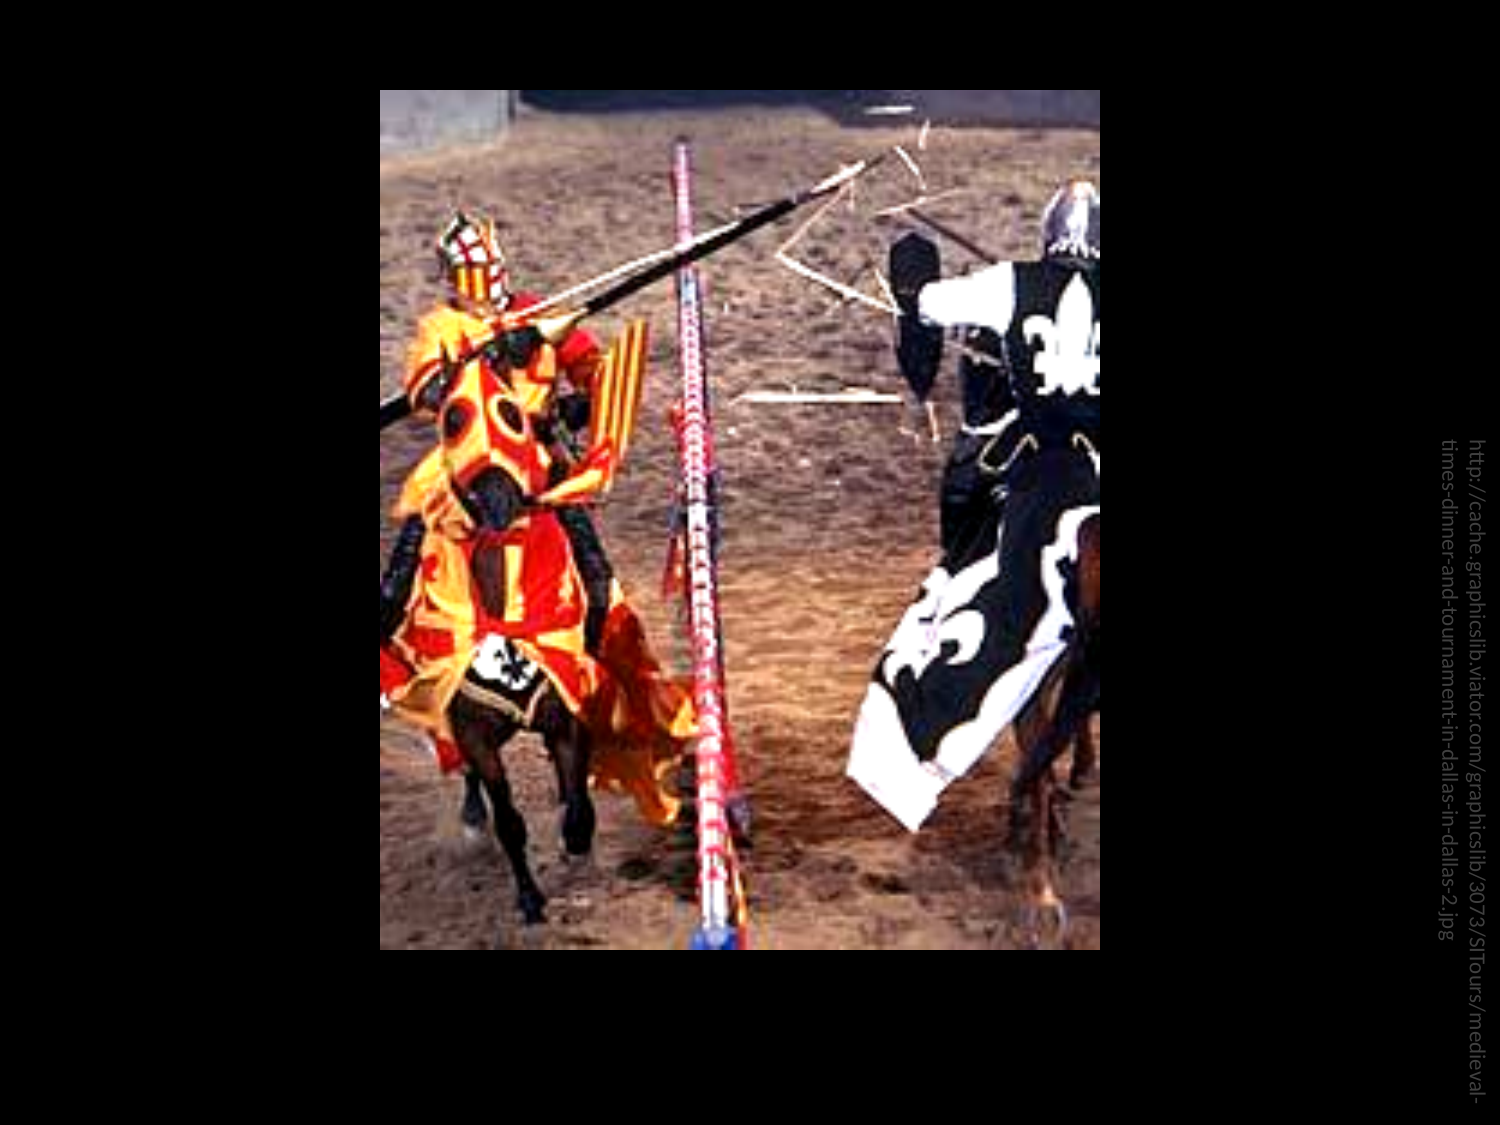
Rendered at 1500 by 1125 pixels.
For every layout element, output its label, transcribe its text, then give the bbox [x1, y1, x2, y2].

text_box http://cache.graphicslib.viator.com/graphicslib/3073/SITours/medieval-times-dinner-and-tournament-in-dallas-in-dallas-2.jpg [1430, 424, 1500, 1125]
picture [380, 90, 1101, 951]
